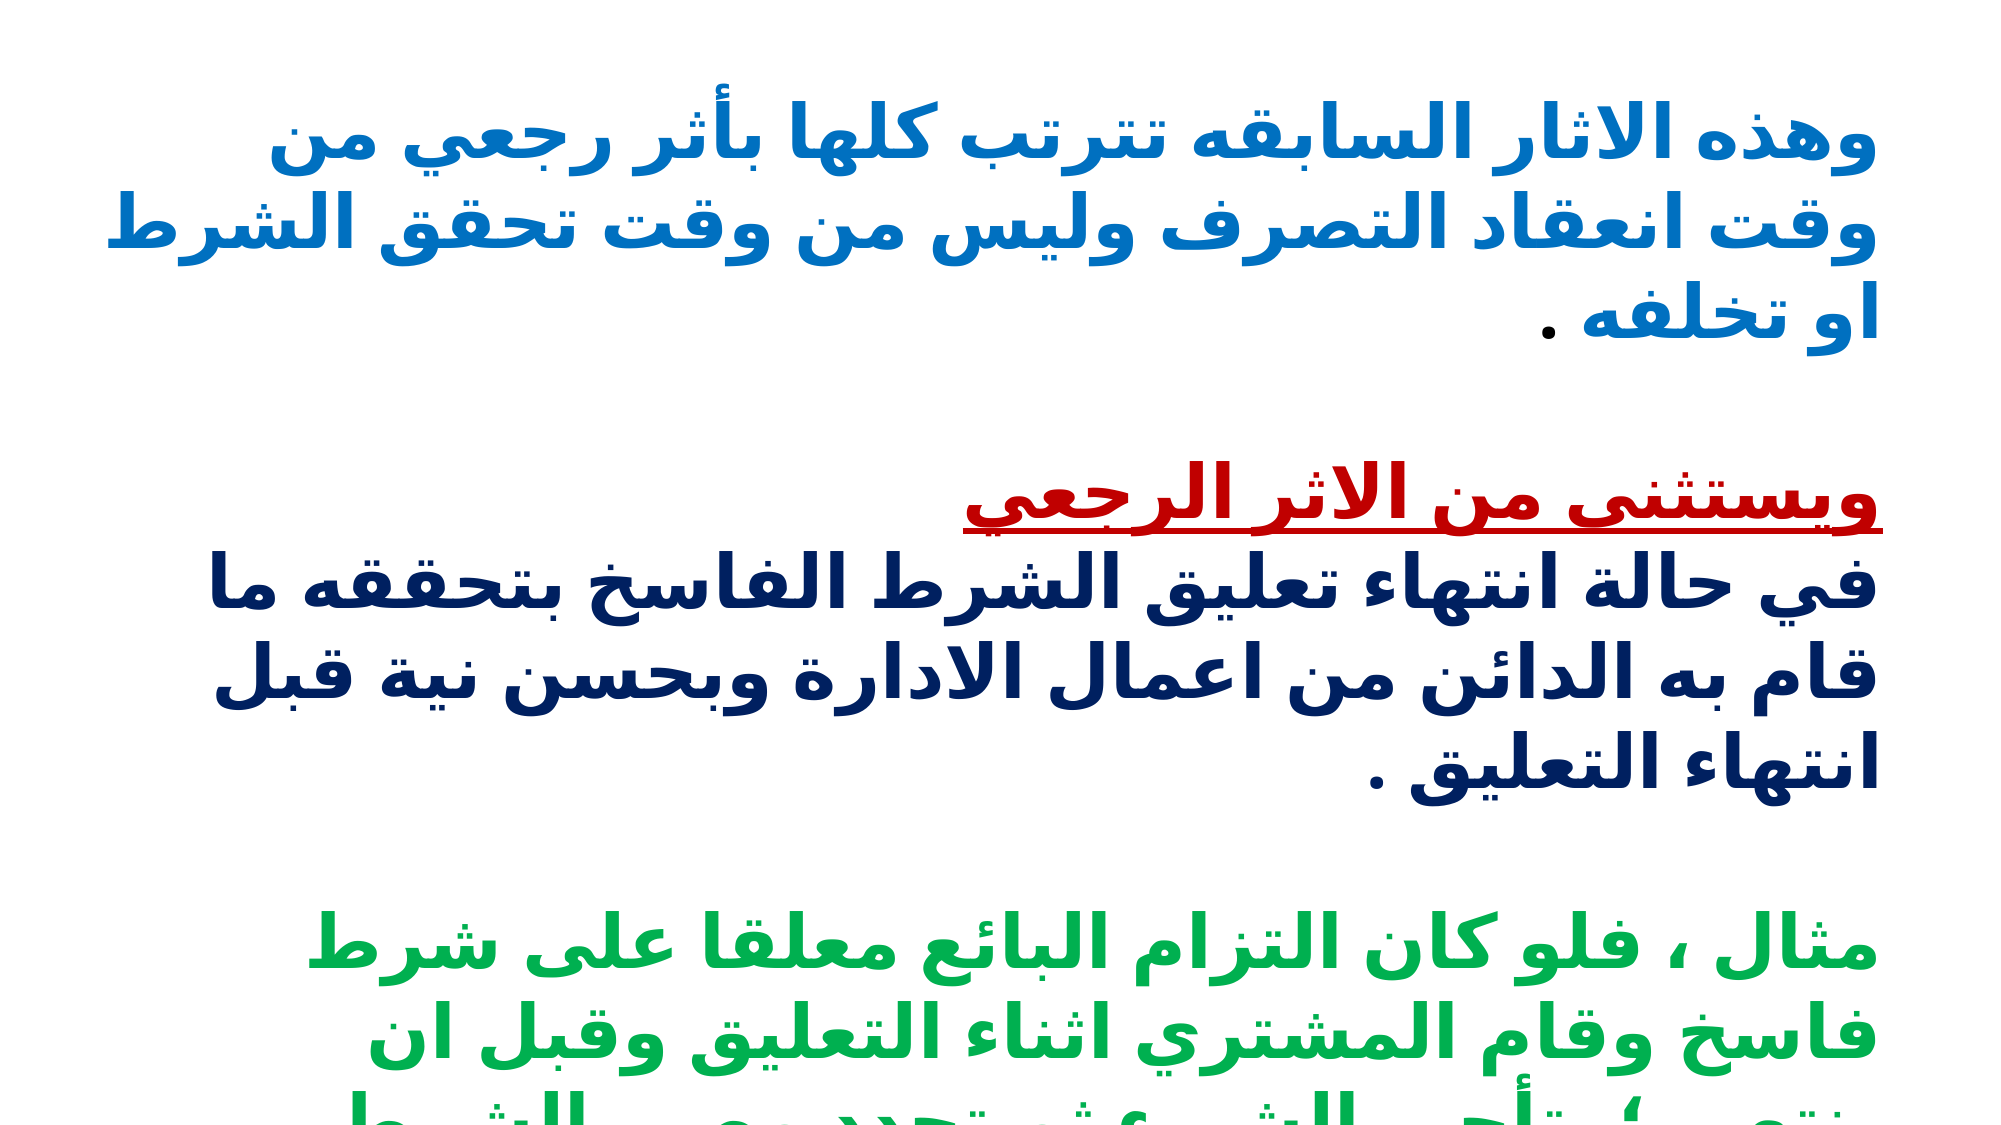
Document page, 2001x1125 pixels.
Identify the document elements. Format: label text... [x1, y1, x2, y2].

text_box وهذه الاثار السابقه تترتب كلها بأثر رجعي من وقت انعقاد التصرف وليس من وقت تحقق الشرط او تخلفه . ويستثنى من الاثر الرجعي في حالة انتهاء تعليق الشرط الفاسخ بتحققه ما قام به الدائن من اعمال الادارة وبحسن نية قبل انتهاء التعليق . مثال ، فلو كان التزام البائع معلقا على شرط فاسخ وقام المشتري اثناء التعليق وقبل ان ينتهي ؛ بتأجير الشيء ثم تحدد مصير الشرط بتحققه , فانه يبقى نافذا في حقه باعتباره من اعمال الاداره رغما على ان ملكية هذا الشيء تعود للبائع . [73, 76, 1898, 1125]
